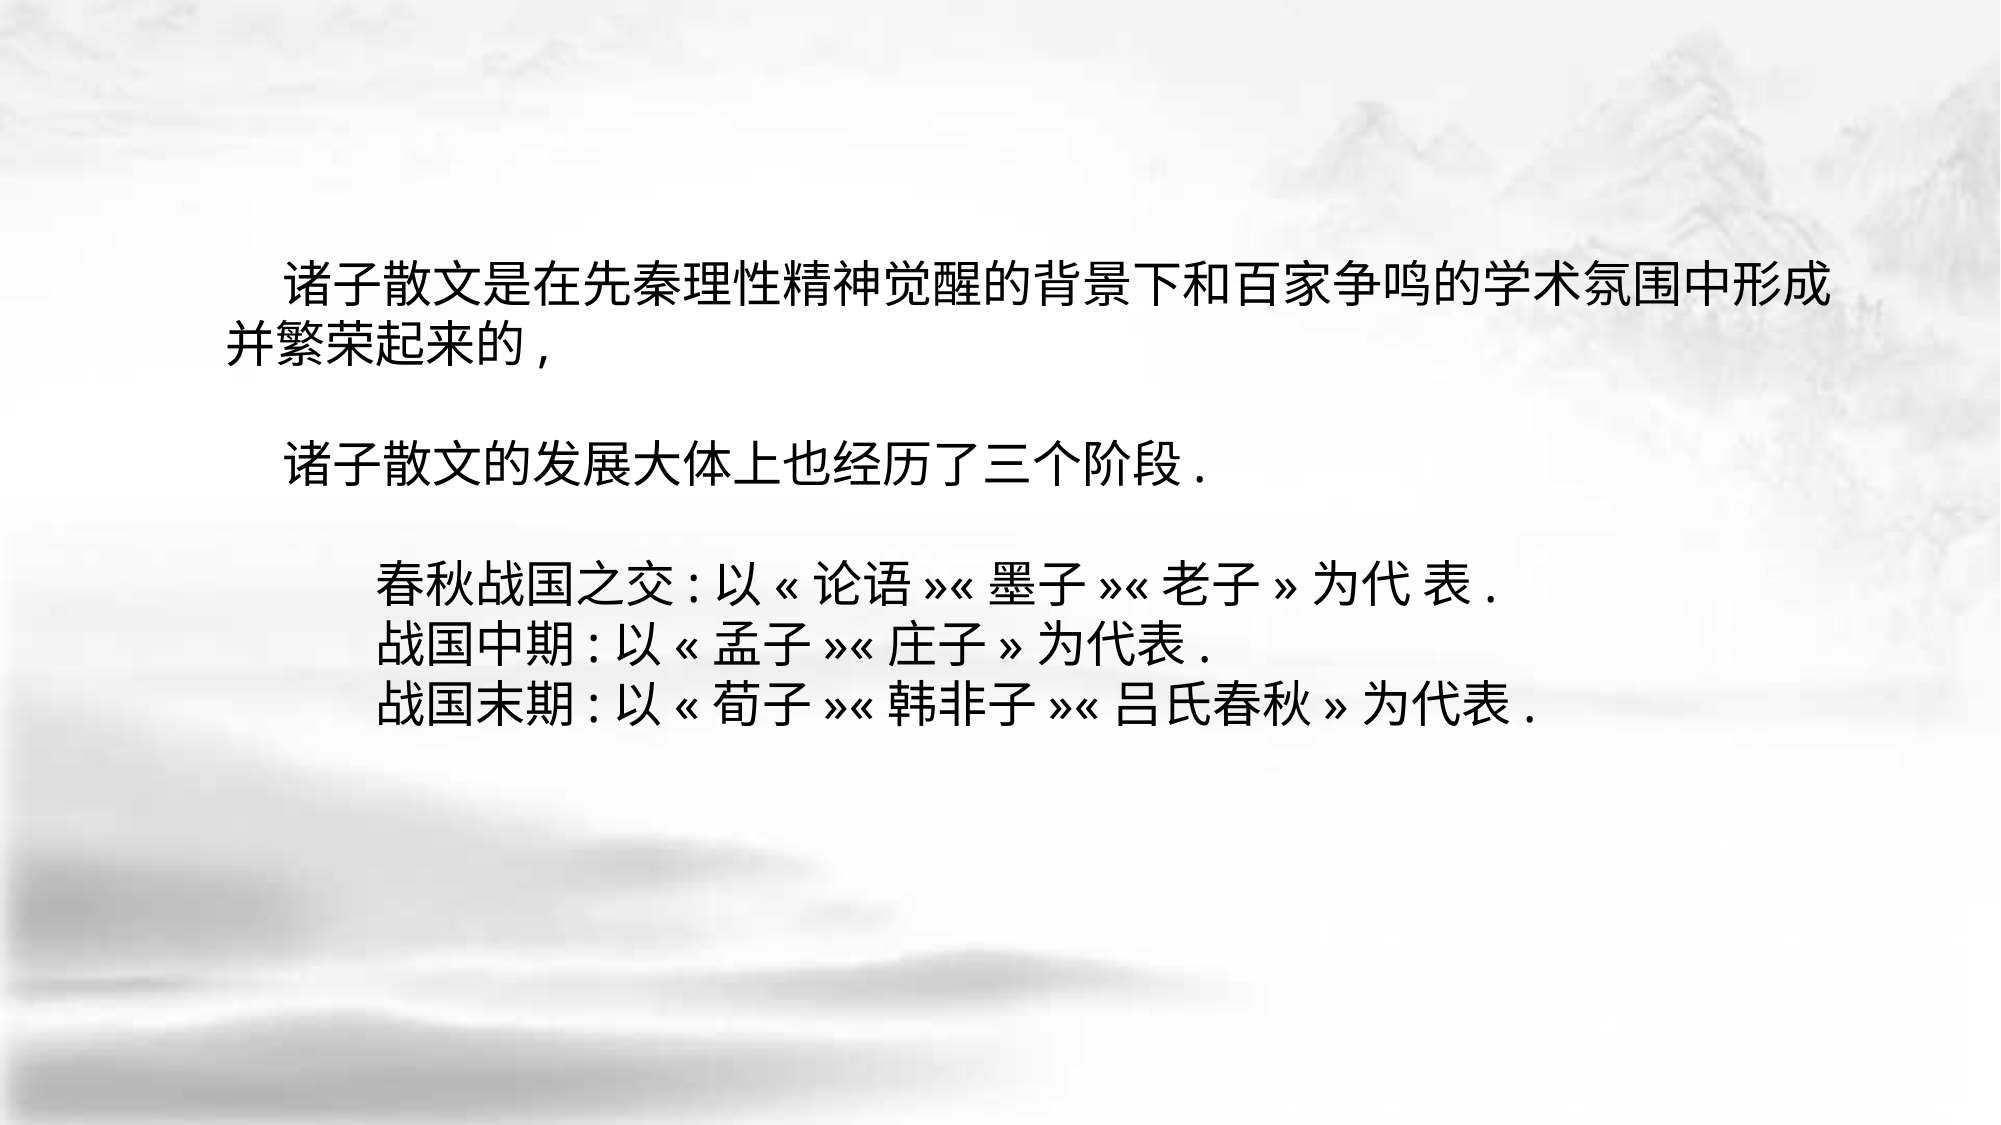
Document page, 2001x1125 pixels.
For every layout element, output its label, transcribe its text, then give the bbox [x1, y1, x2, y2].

picture [0, 0, 2001, 1125]
text_box 诸子散文是在先秦理性精神觉醒的背景下和百家争鸣的学术氛围中形成并繁荣起来的, 诸子散文的发展大体上也经历了三个阶段. 春秋战国之交:以«论语»«墨子»«老子»为代 表. 战国中期:以«孟子»«庄子»为代表. 战国末期:以«荀子»«韩非子»«吕氏春秋»为代表. [210, 245, 1860, 740]
